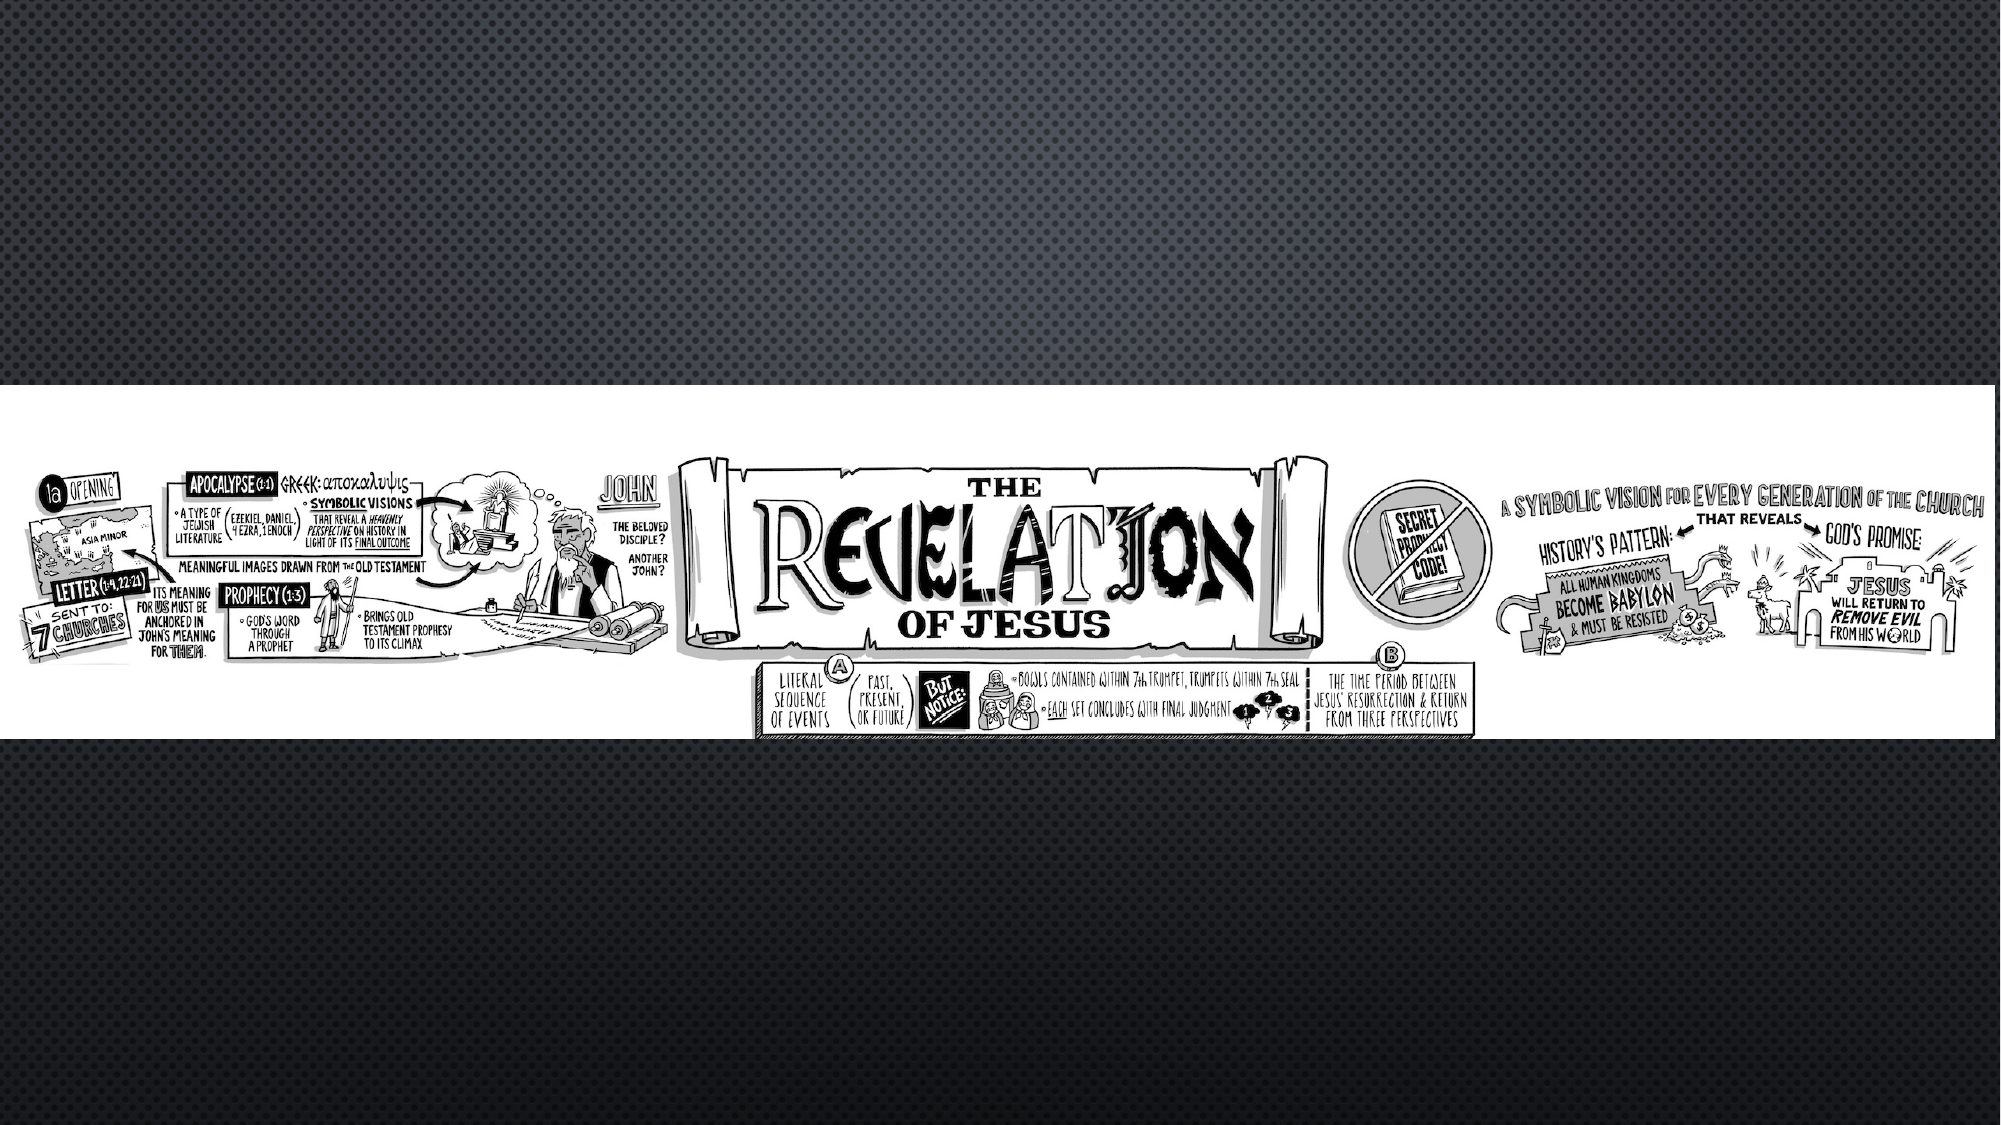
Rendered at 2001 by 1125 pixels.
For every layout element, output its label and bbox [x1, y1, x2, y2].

picture [0, 385, 1996, 739]
